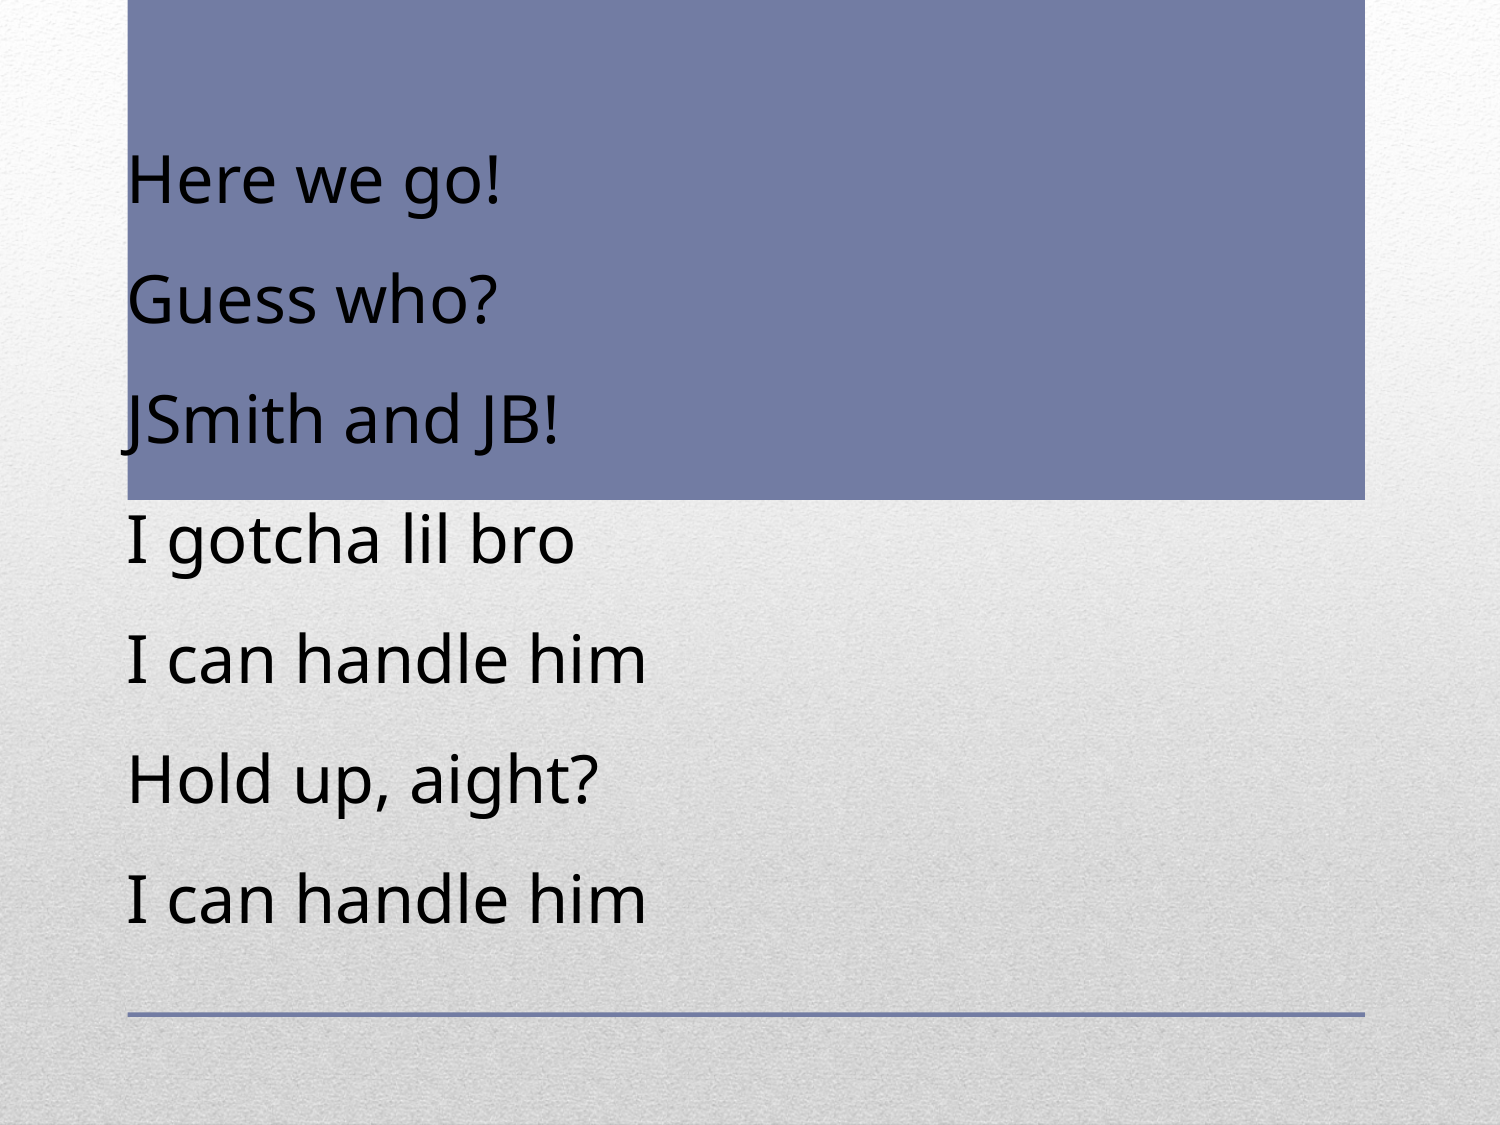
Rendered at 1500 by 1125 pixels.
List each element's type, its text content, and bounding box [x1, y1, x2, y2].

text_box Here we go! Guess who? JSmith and JB! I gotcha lil bro I can handle him Hold up, aight? I can handle him [112, 90, 691, 945]
